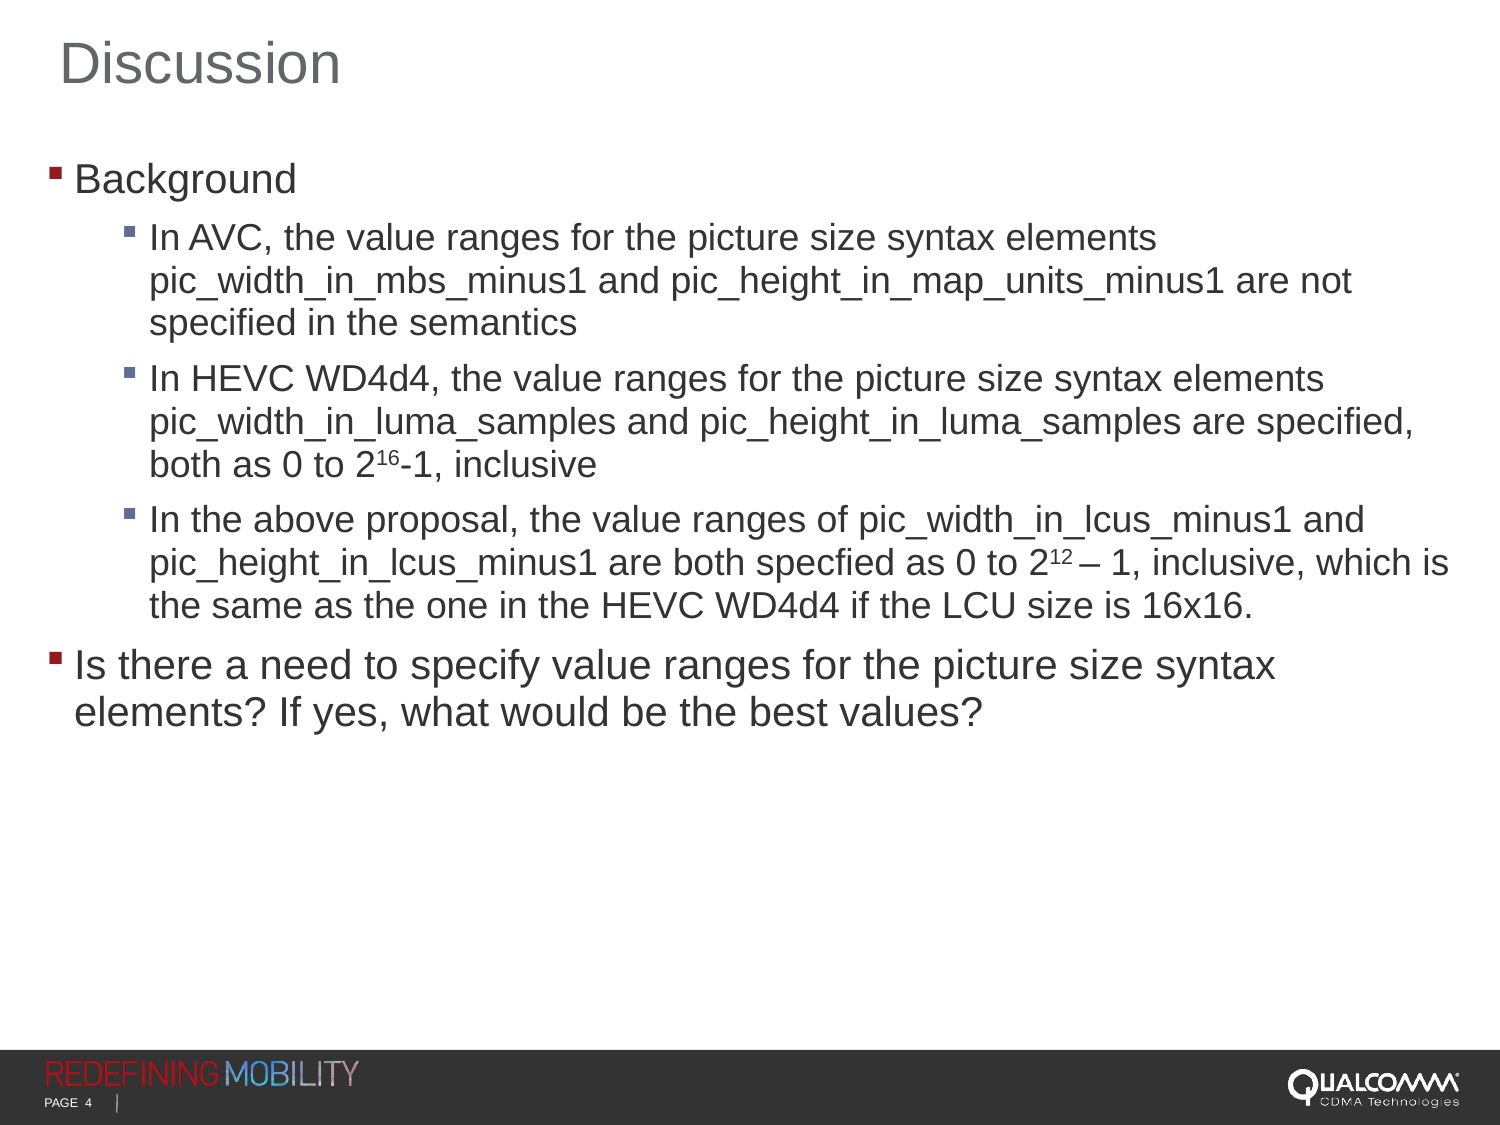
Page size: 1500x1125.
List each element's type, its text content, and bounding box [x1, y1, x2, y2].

title Discussion [44, 20, 1483, 113]
picture [31, 1049, 369, 1098]
list Background In AVC, the value ranges for the picture size syntax elements pic_width_in_mbs_minus1 and pic_height_in_map_units_minus1 are not specified in the semantics In HEVC WD4d4, the value ranges for the picture size syntax elements pic_width_in_luma_samples and pic_height_in_luma_samples are specified, both as 0 to 216-1, inclusive In the above proposal, the value ranges of pic_width_in_lcus_minus1 and pic_height_in_lcus_minus1 are both specfied as 0 to 212 – 1, inclusive, which is the same as the one in the HEVC WD4d4 if the LCU size is 16x16. Is there a need to specify value ranges for the picture size syntax elements? If yes, what would be the best values? [30, 148, 1469, 1021]
picture [1278, 1058, 1478, 1114]
